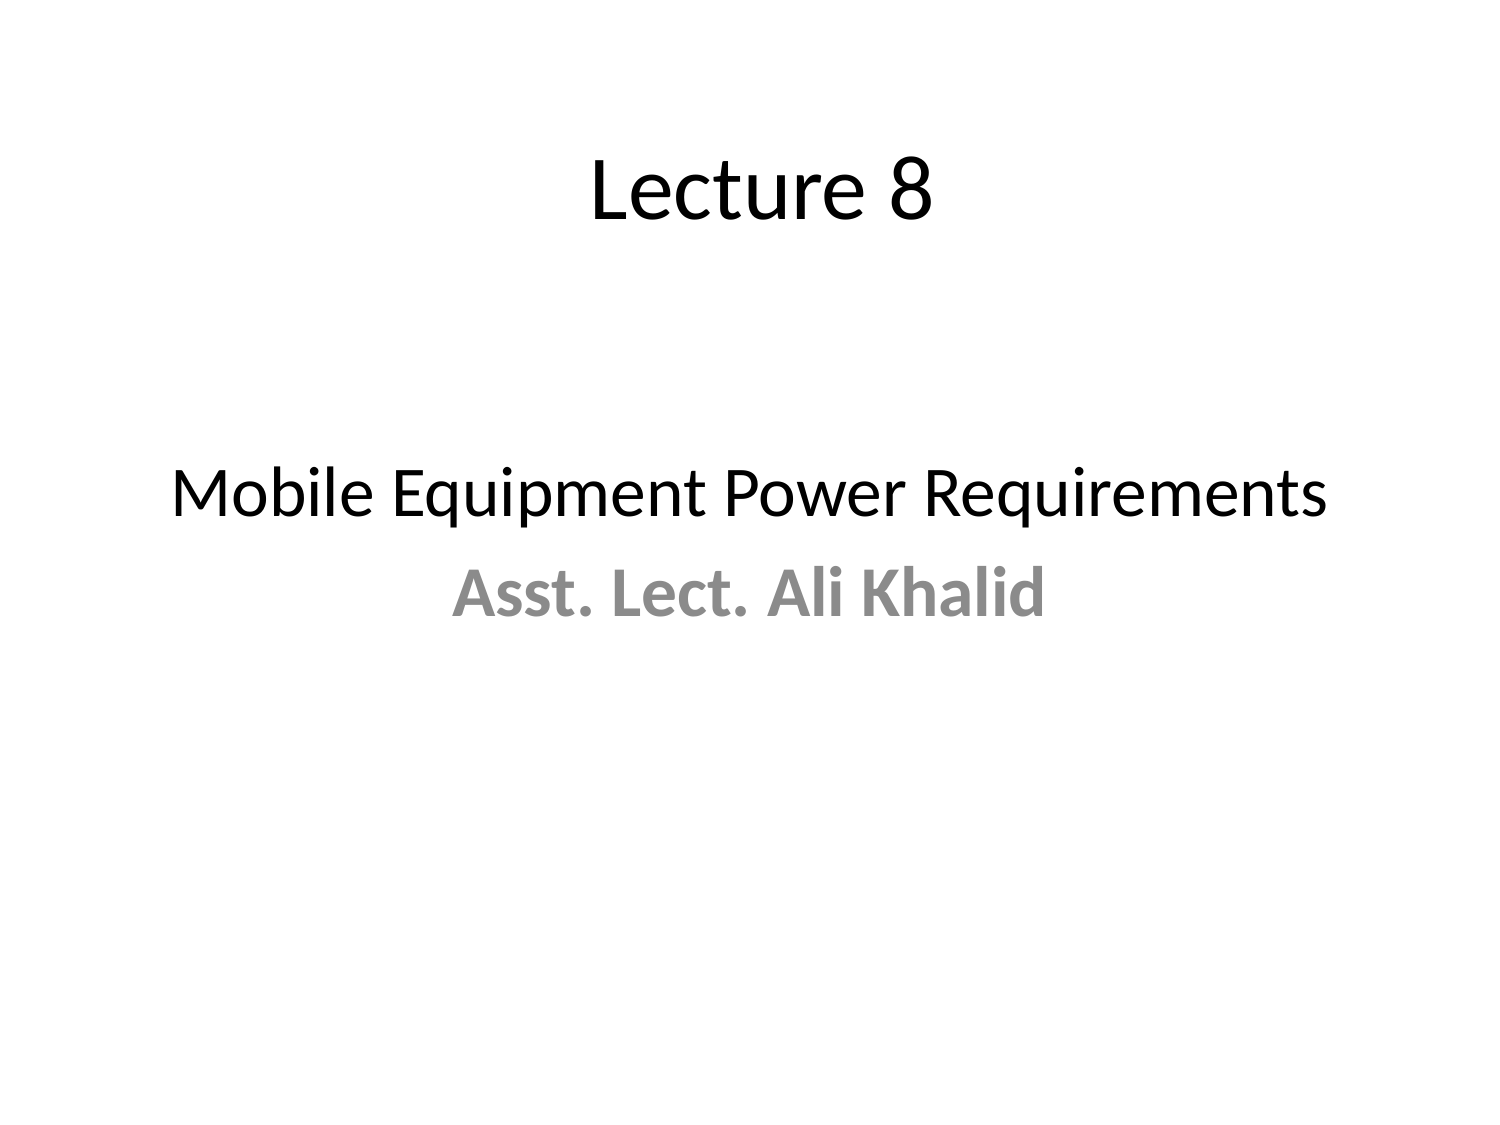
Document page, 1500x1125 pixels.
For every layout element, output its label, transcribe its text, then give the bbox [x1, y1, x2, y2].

subtitle Mobile Equipment Power Requirements Asst. Lect. Ali Khalid [150, 437, 1350, 725]
title Lecture 8 [125, 62, 1400, 304]
